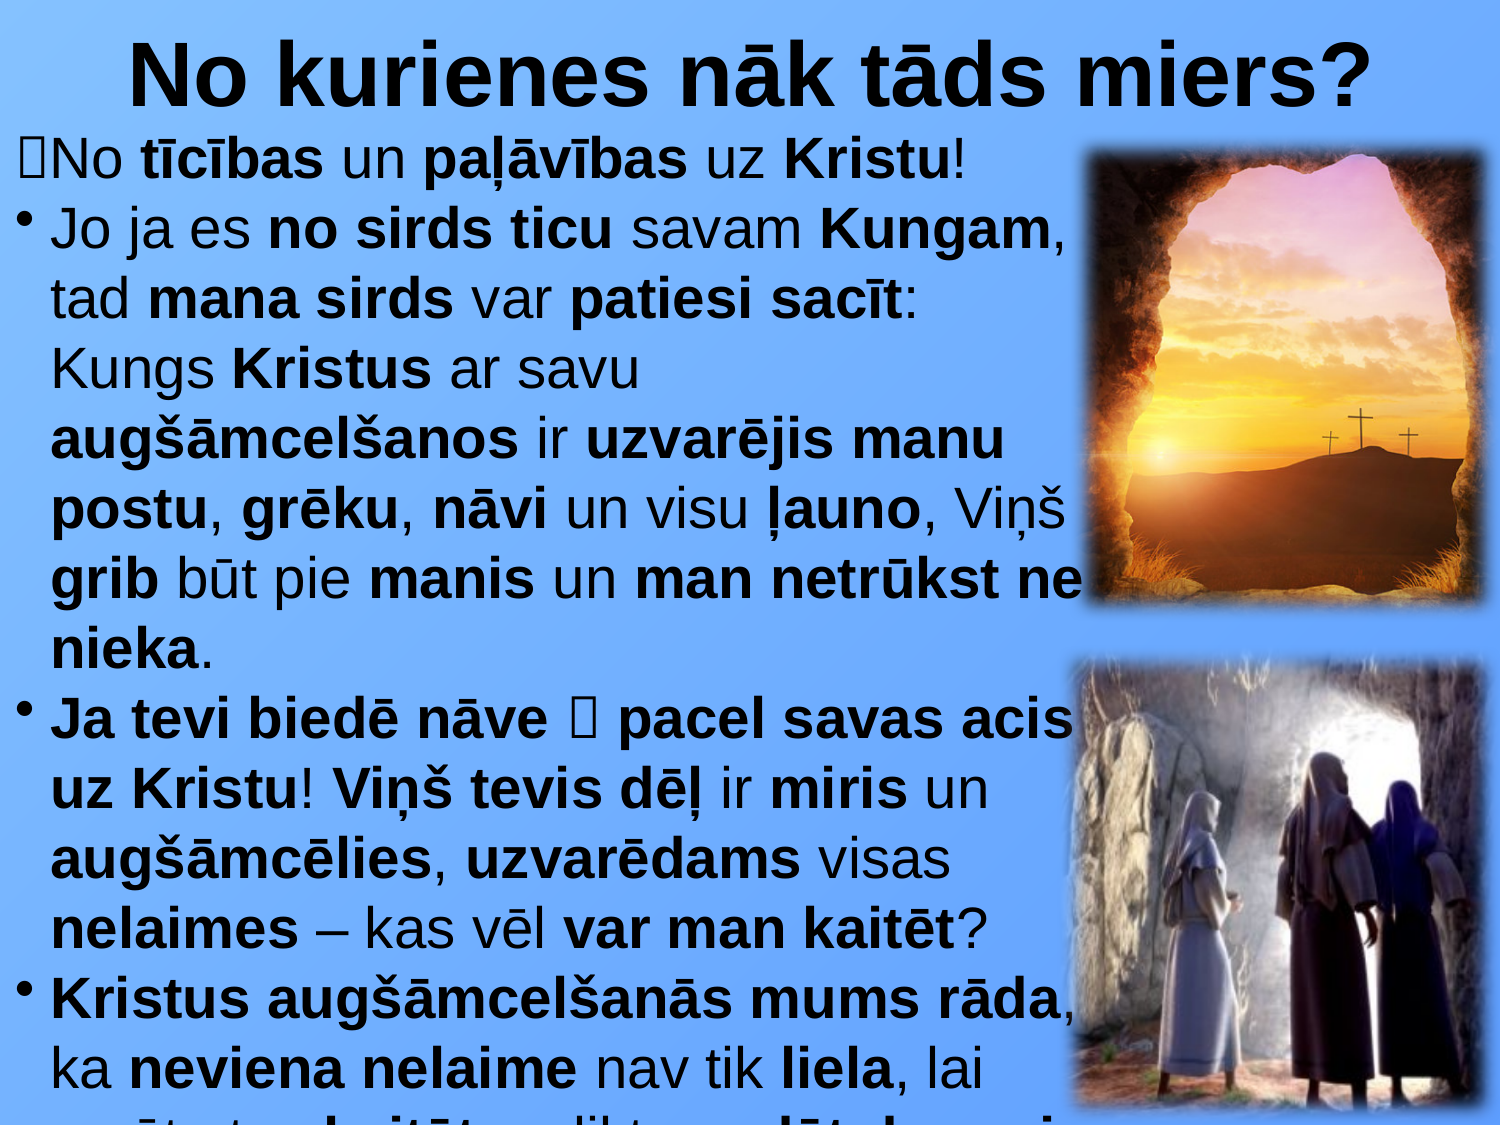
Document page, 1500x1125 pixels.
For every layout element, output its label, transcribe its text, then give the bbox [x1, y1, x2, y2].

text_box No tīcības un paļāvības uz Kristu! Jo ja es no sirds ticu savam Kungam, tad mana sirds var patiesi sacīt: Kungs Kristus ar savu augšāmcelšanos ir uzvarējis manu postu, grēku, nāvi un visu ļauno, Viņš grib būt pie manis un man netrūkst ne nieka. Ja tevi biedē nāve  pacel savas acis uz Kristu! Viņš tevis dēļ ir miris un augšāmcēlies, uzvarēdams visas nelaimes – kas vēl var man kaitēt? Kristus augšāmcelšanās mums rāda, ka neviena nelaime nav tik liela, lai varētu tev kaitēt un likt zaudēt drosmi. [0, 113, 1105, 1125]
title No kurienes nāk tāds miers? [76, 0, 1428, 131]
picture [1068, 132, 1500, 622]
picture [1056, 645, 1500, 1125]
